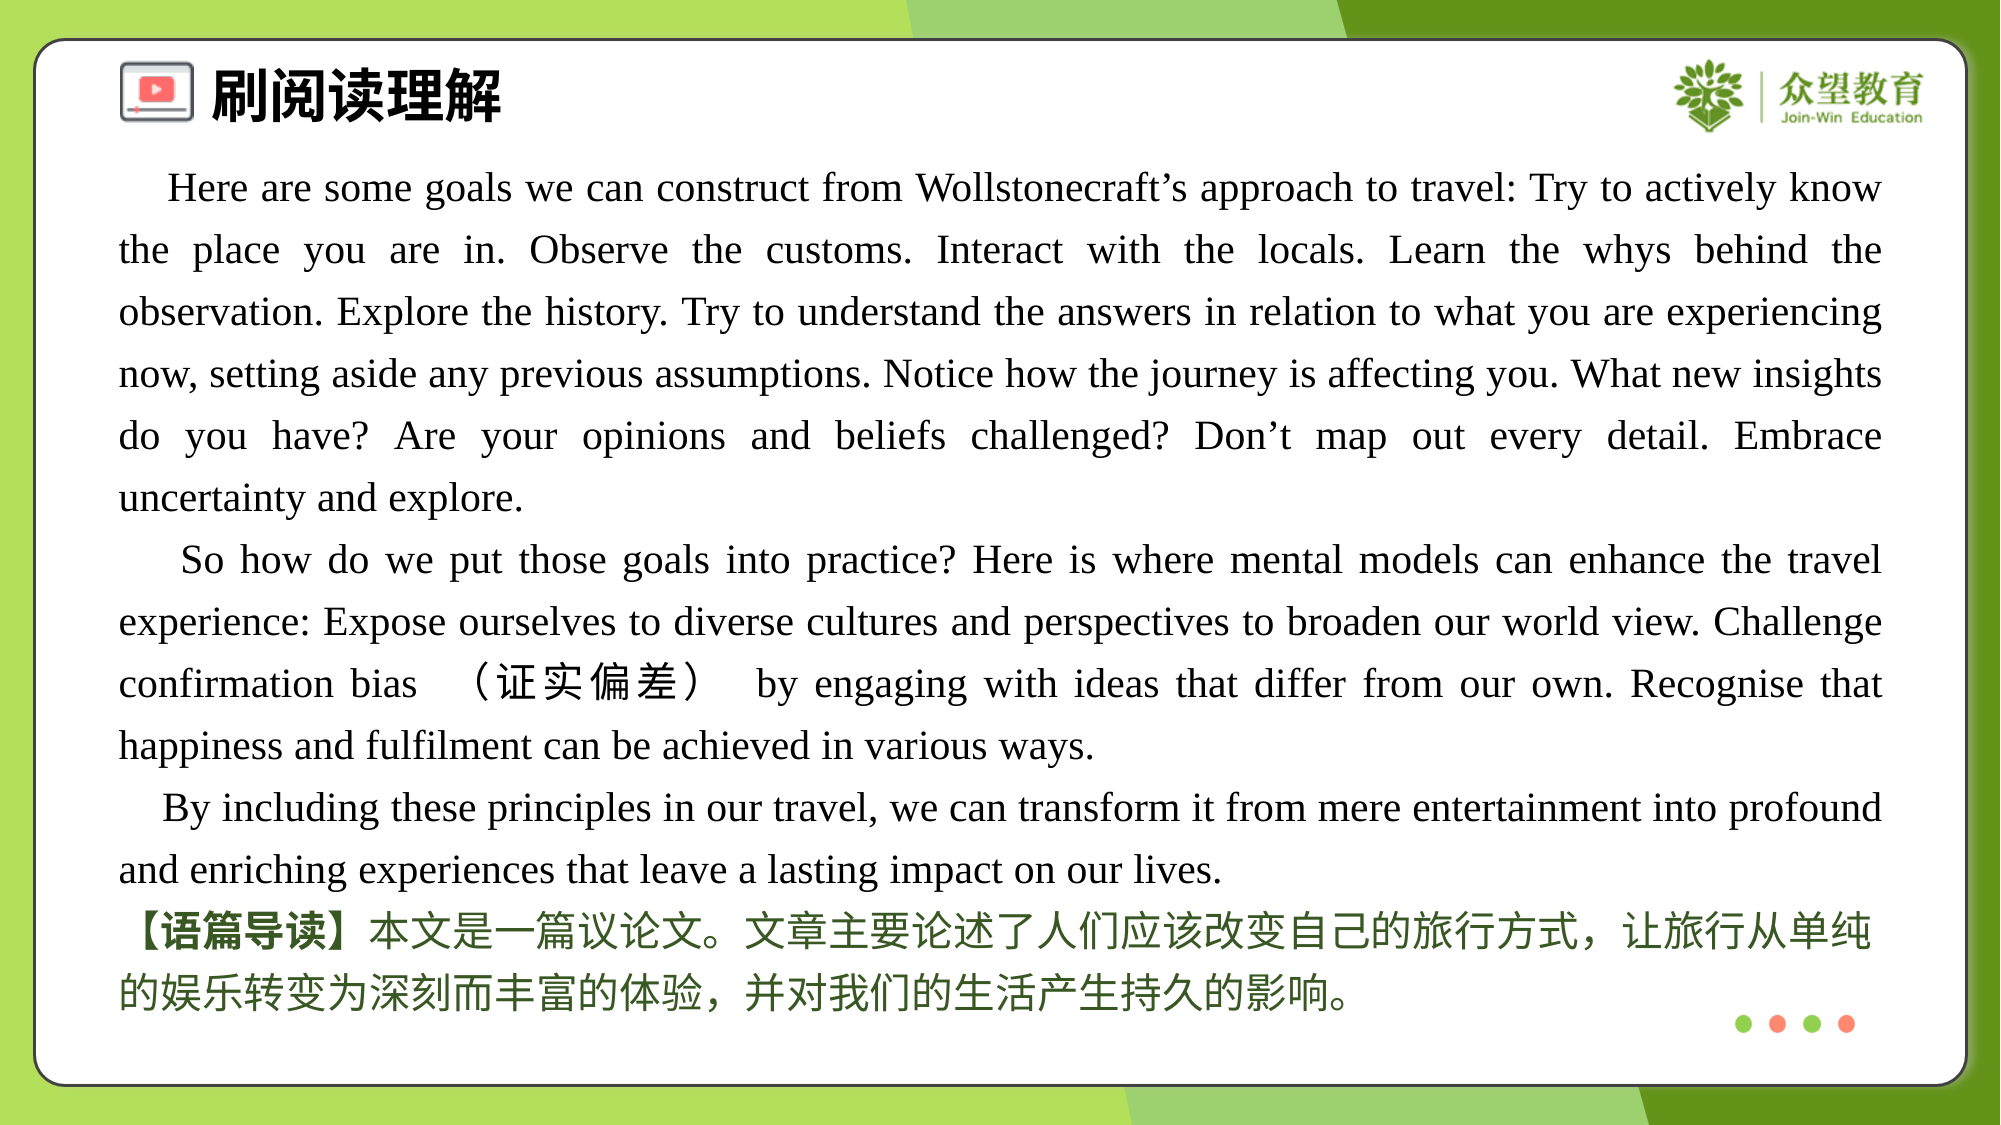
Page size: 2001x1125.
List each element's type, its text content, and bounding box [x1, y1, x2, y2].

picture [0, 0, 2000, 1125]
text_box Here are some goals we can construct from Wollstonecraft’s approach to travel: Try to actively know the place you are in. Observe the customs. Interact with the locals. Learn the whys behind the observation. Explore the history. Try to understand the answers in relation to what you are experiencing now, setting aside any previous assumptions. Notice how the journey is affecting you. What new insights do you have? Are your opinions and beliefs challenged? Don’t map out every detail. Embrace uncertainty and explore. So how do we put those goals into practice? Here is where mental models can enhance the travel experience: Expose ourselves to diverse cultures and perspectives to broaden our world view. Challenge confirmation bias （证实偏差） by engaging with ideas that differ from our own. Recognise that happiness and fulfilment can be achieved in various ways. By including these principles in our travel, we can transform it from mere entertainment into profound and enriching experiences that leave a lasting impact on our lives. [118, 147, 1883, 887]
text_box 【语篇导读】本文是一篇议论文。文章主要论述了人们应该改变自己的旅行方式，让旅行从单纯的娱乐转变为深刻而丰富的体验，并对我们的生活产生持久的影响。 [118, 892, 1883, 1012]
